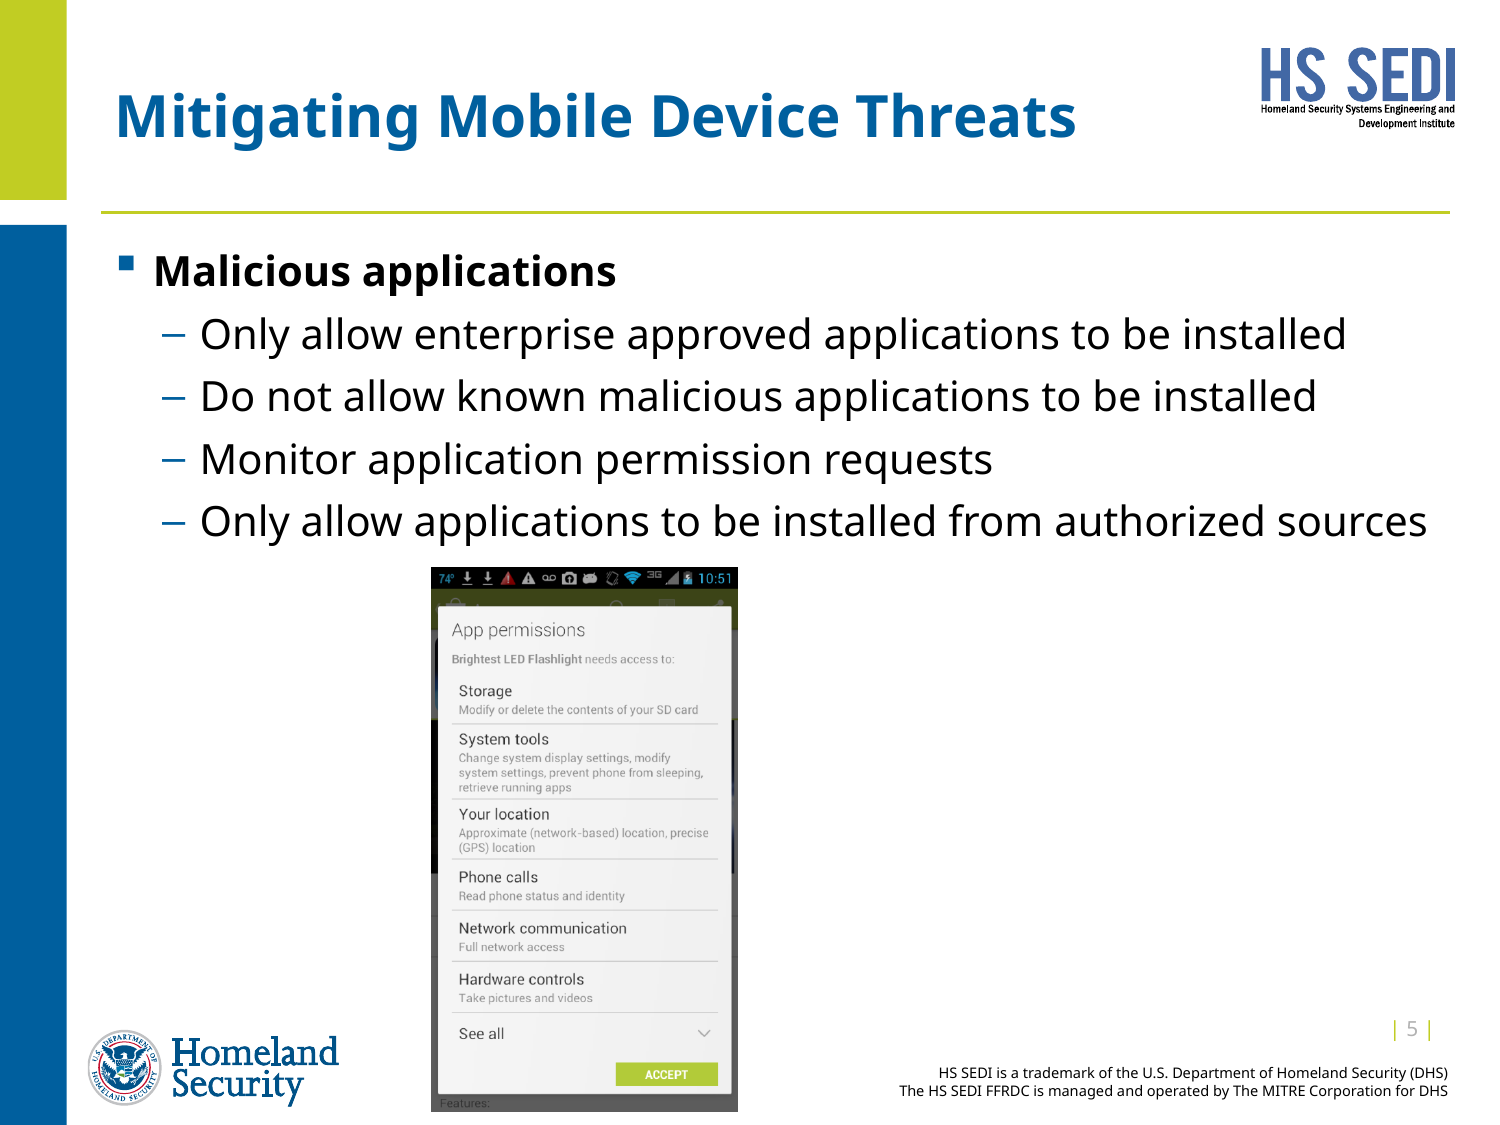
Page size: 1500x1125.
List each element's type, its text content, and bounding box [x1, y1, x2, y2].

title Mitigating Mobile Device Threats [99, 45, 1248, 188]
list Malicious applications Only allow enterprise approved applications to be installed Do not allow known malicious applications to be installed Monitor application permission requests Only allow applications to be installed from authorized sources [99, 237, 1450, 1005]
slide_number | 4 | [1368, 1021, 1450, 1052]
picture [431, 567, 738, 1112]
